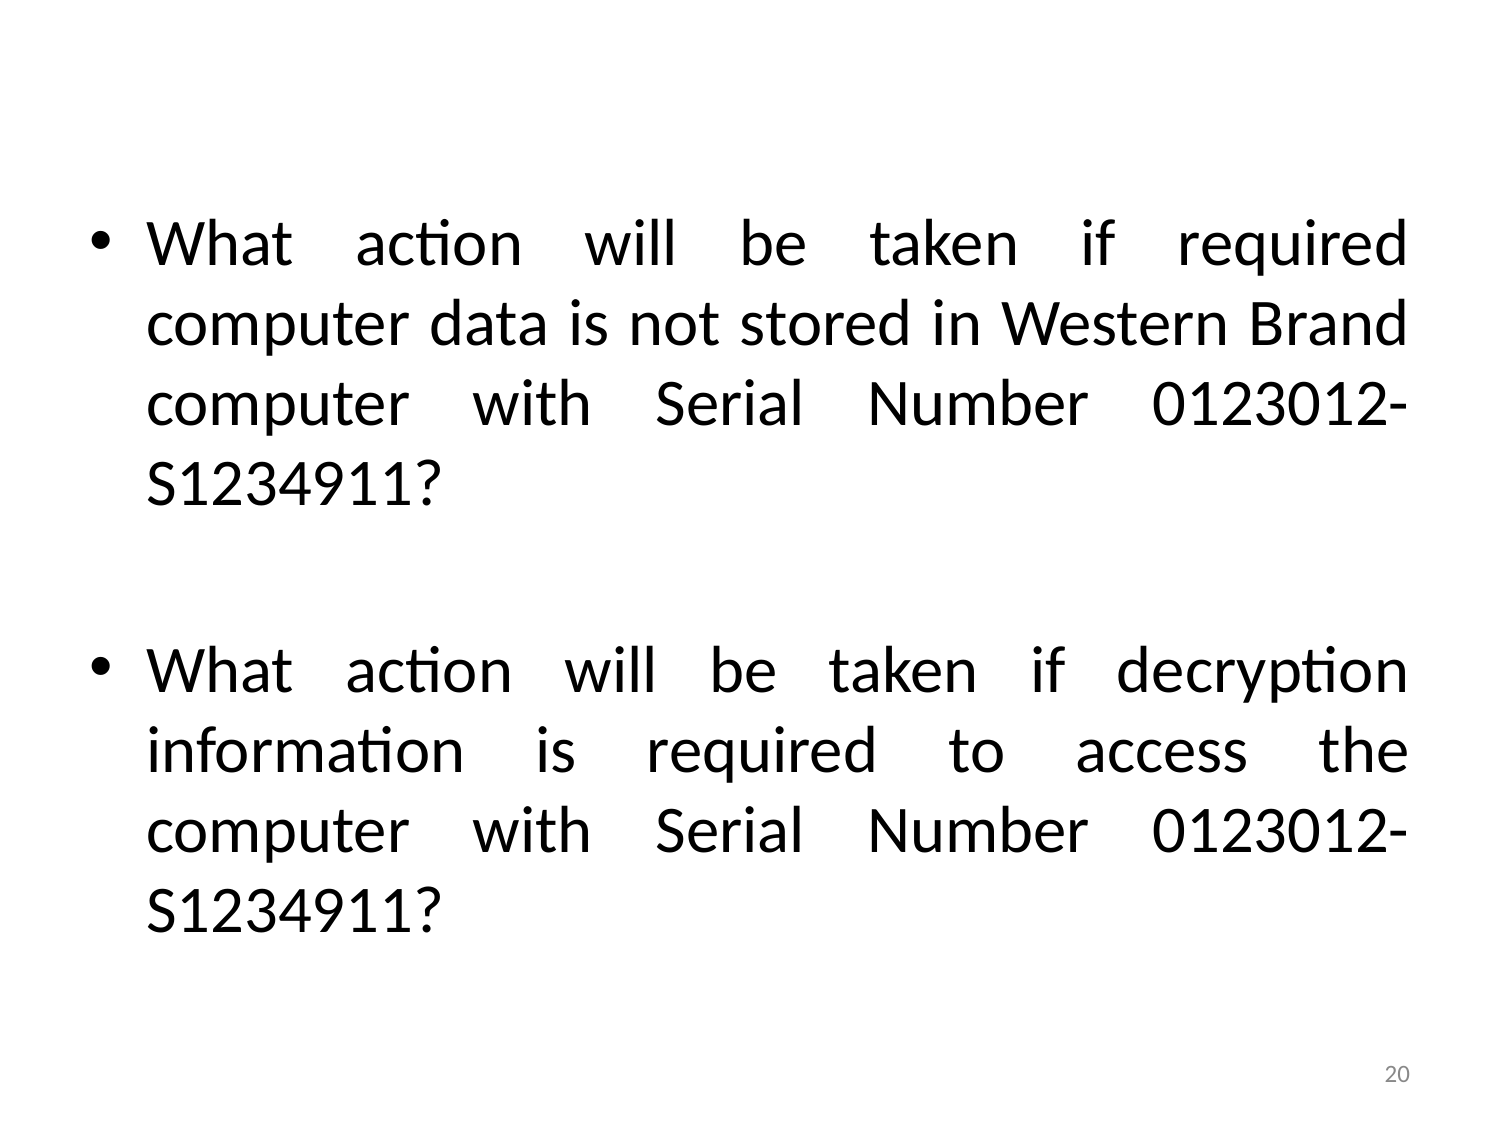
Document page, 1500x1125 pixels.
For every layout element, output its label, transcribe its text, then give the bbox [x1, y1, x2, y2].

text_box What action will be taken if required computer data is not stored in Western Brand computer with Serial Number 0123012-S1234911? What action will be taken if decryption information is required to access the computer with Serial Number 0123012-S1234911? [74, 98, 1425, 1115]
slide_number 20 [1074, 1042, 1425, 1103]
